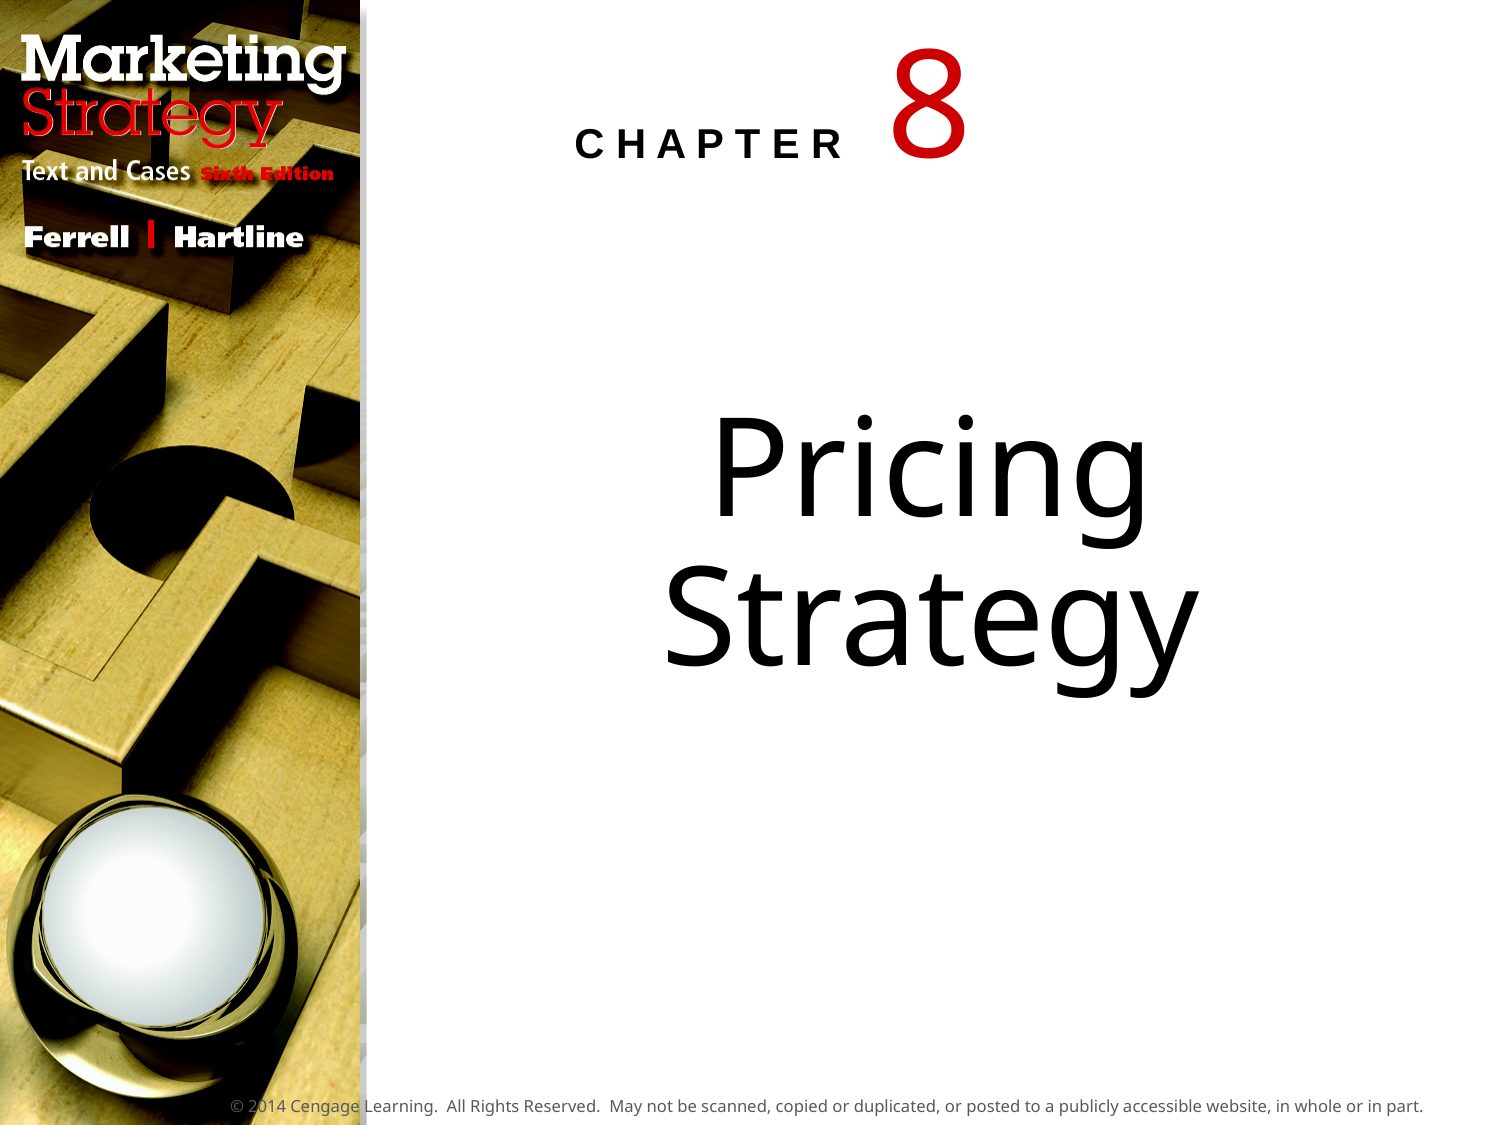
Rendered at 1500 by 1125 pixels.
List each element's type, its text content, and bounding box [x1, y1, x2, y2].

picture [0, 0, 367, 1125]
title Pricing Strategy [412, 240, 1450, 910]
